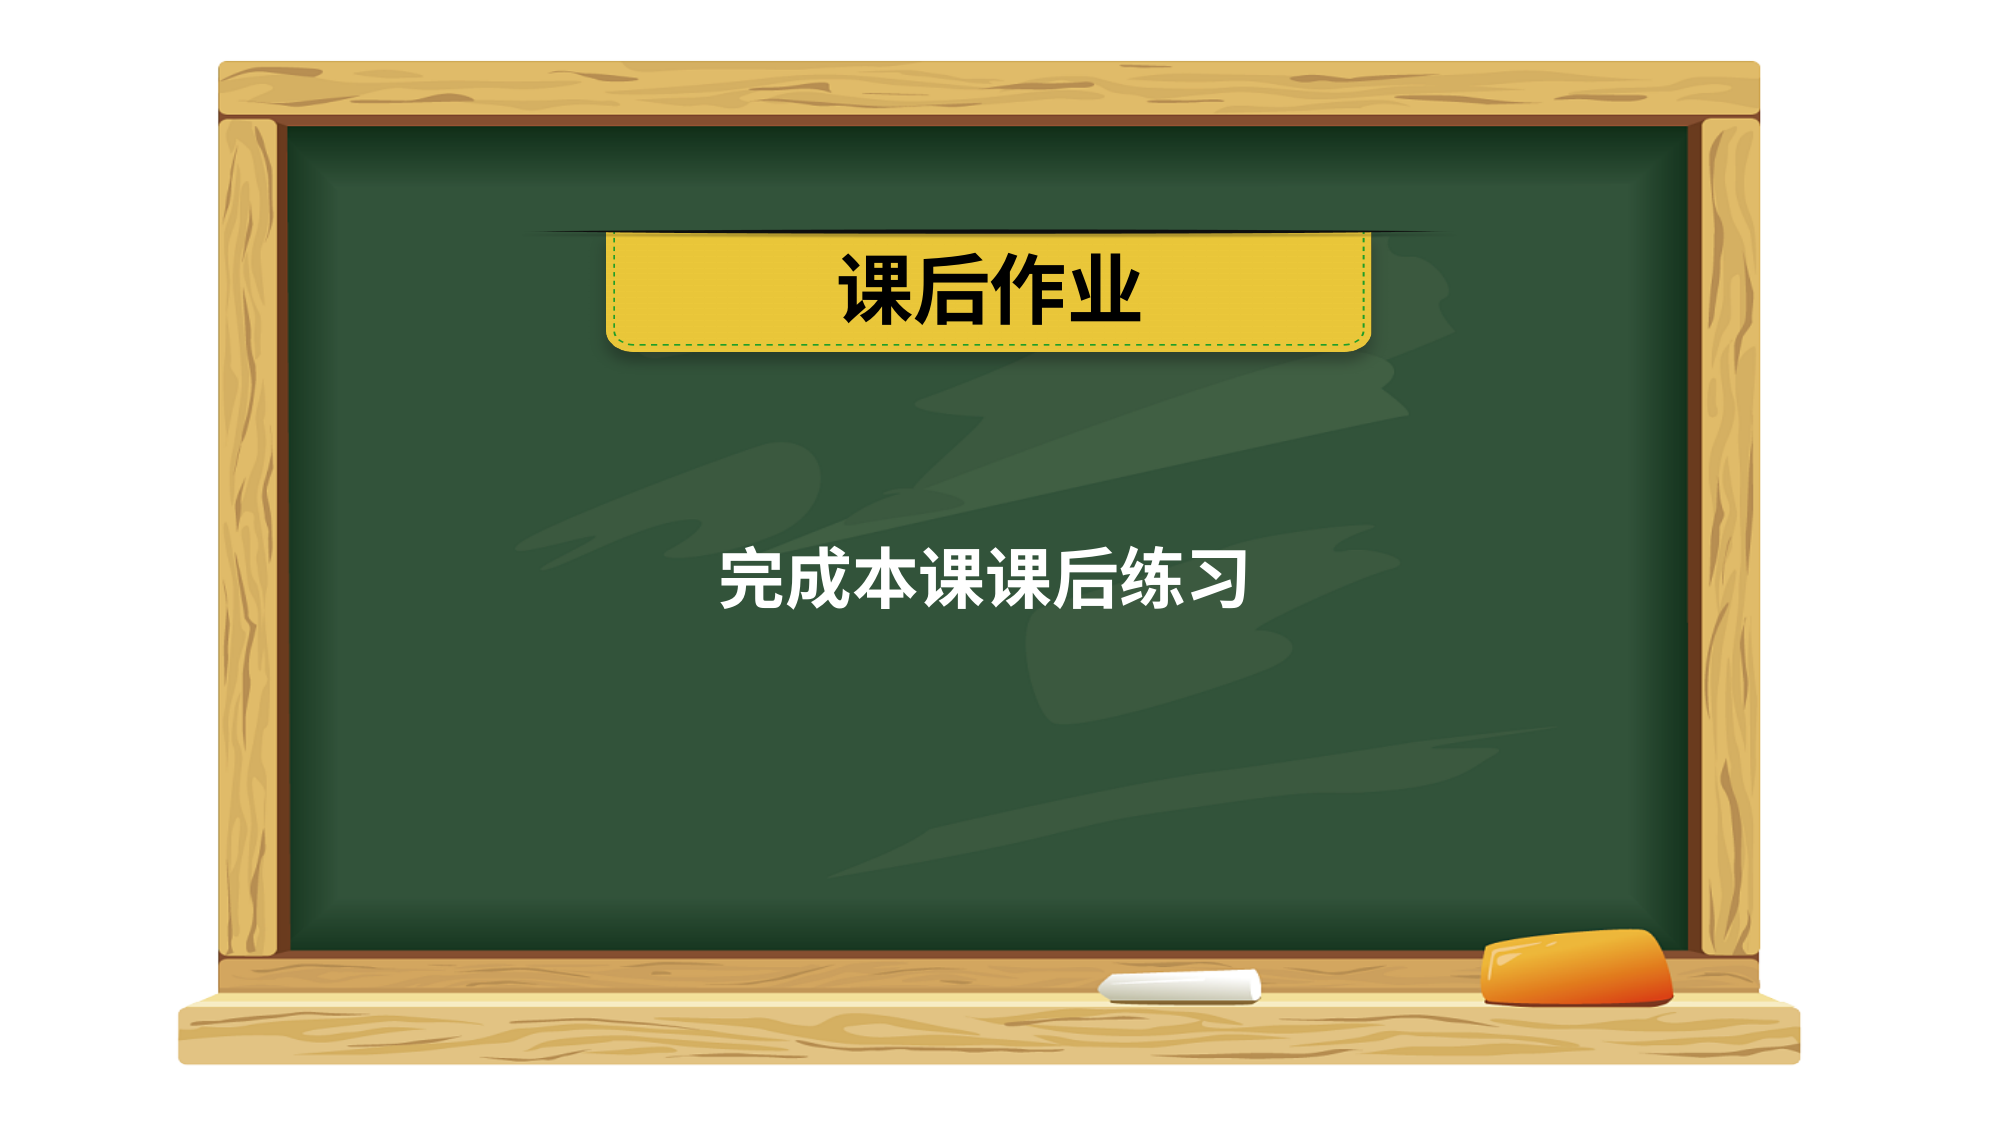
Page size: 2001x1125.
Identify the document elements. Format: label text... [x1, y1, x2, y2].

text_box 完成本课课后练习 [501, 529, 1470, 625]
picture [103, 52, 1876, 1092]
